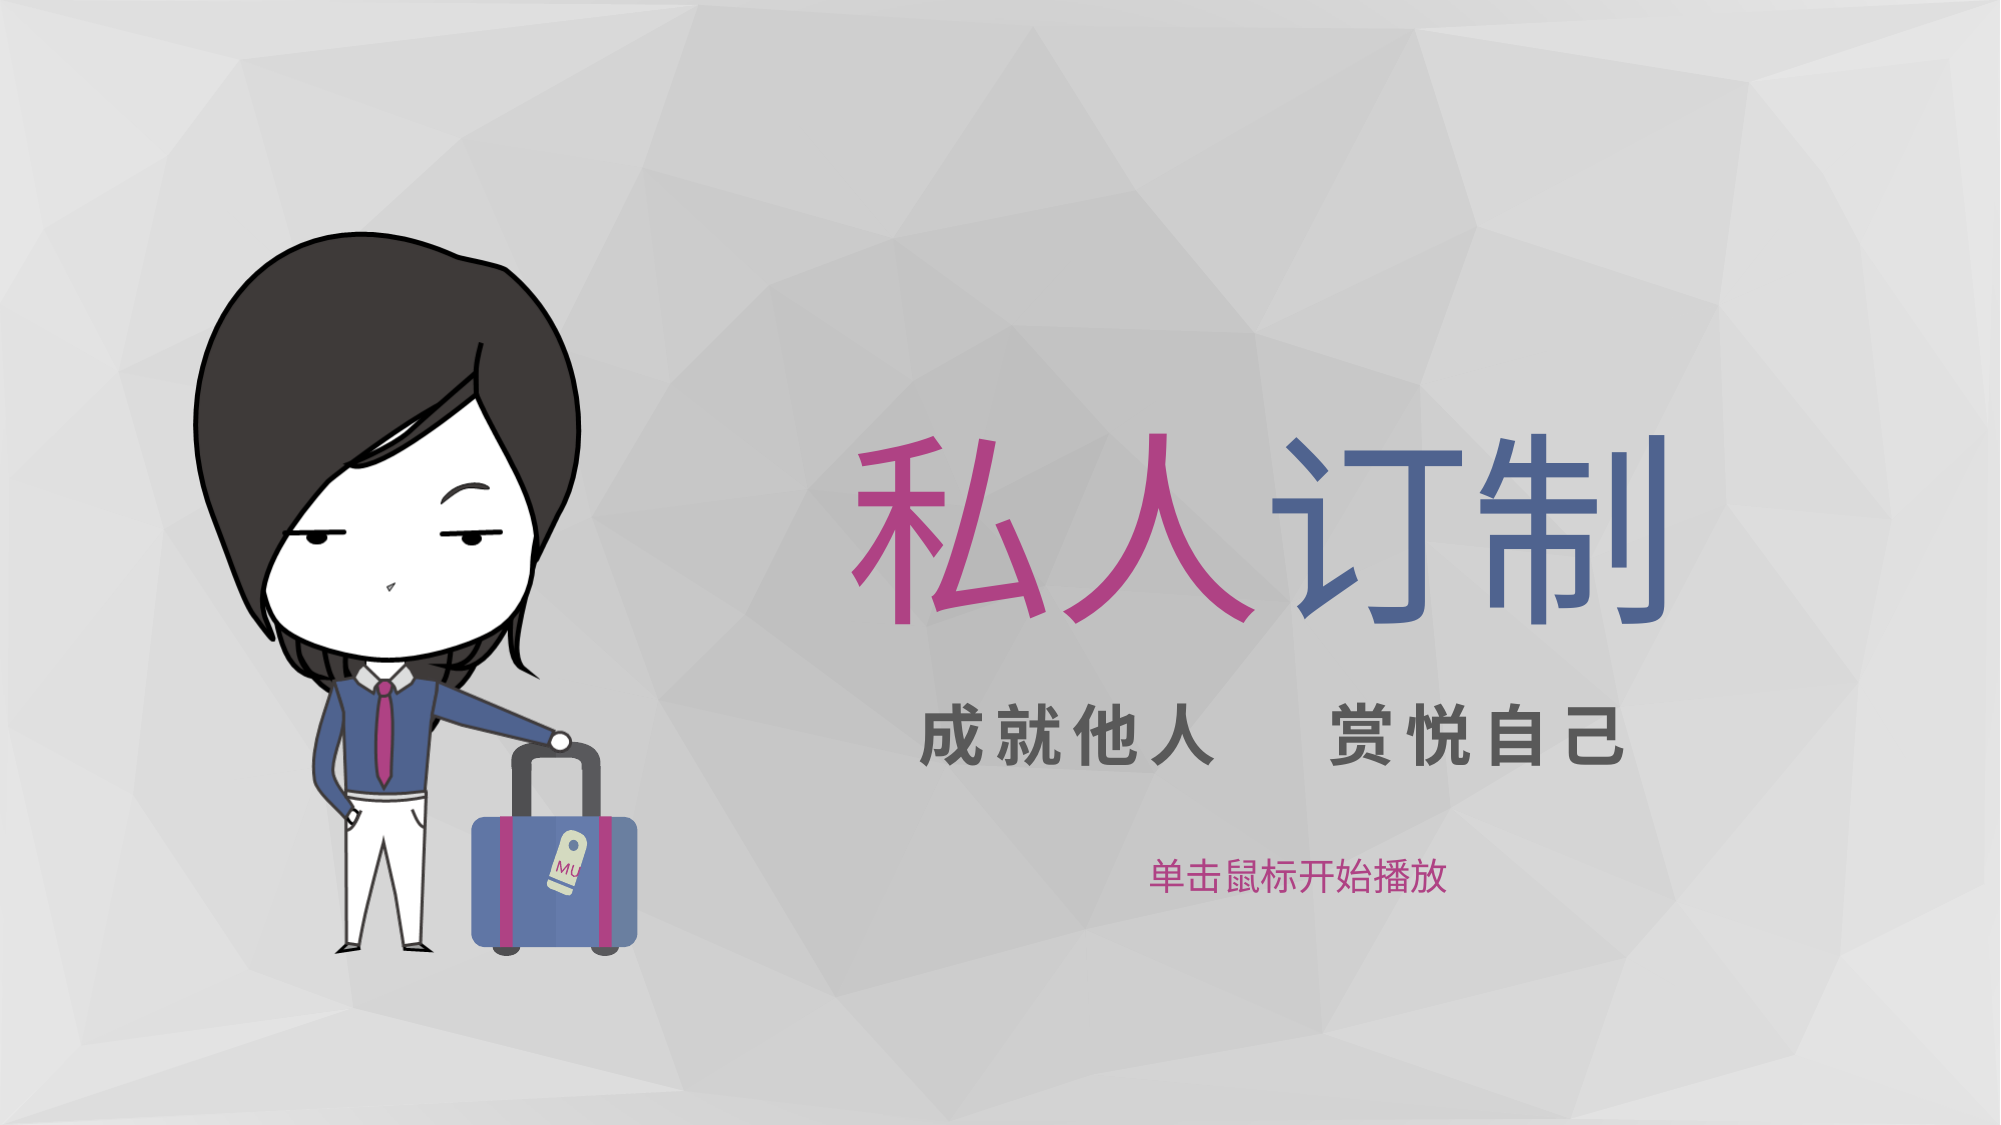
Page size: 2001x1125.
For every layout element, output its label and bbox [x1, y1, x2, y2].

picture [192, 231, 586, 954]
text_box [471, 741, 638, 957]
text_box [0, 0, 2000, 1125]
